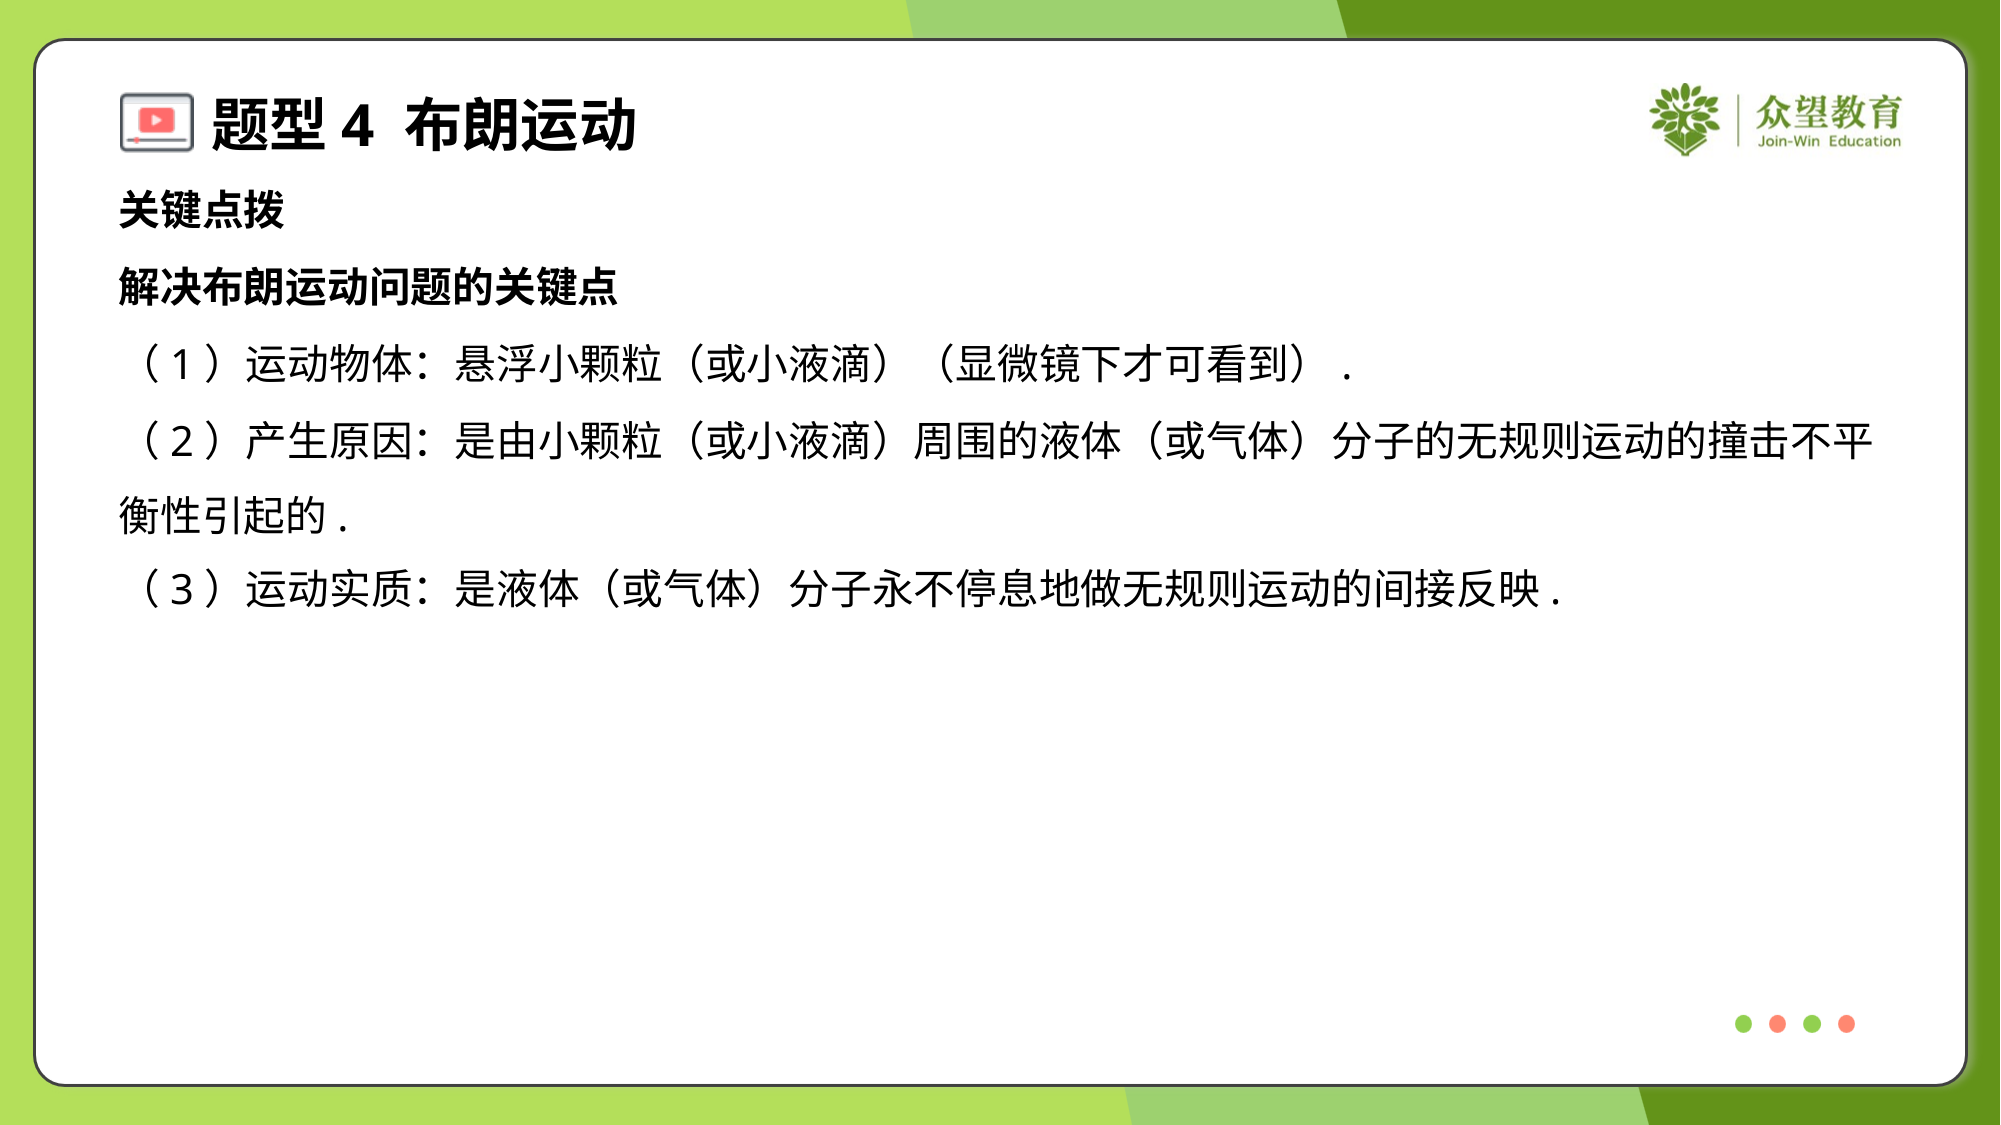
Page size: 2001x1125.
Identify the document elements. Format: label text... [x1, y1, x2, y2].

picture [0, 0, 2000, 1125]
text_box 关键点拨 解决布朗运动问题的关键点 （1）运动物体：悬浮小颗粒（或小液滴）（显微镜下才可看到）. （2）产生原因：是由小颗粒（或小液滴）周围的液体（或气体）分子的无规则运动的撞击不平 衡性引起的. （3）运动实质：是液体（或气体）分子永不停息地做无规则运动的间接反映. [118, 158, 1883, 606]
